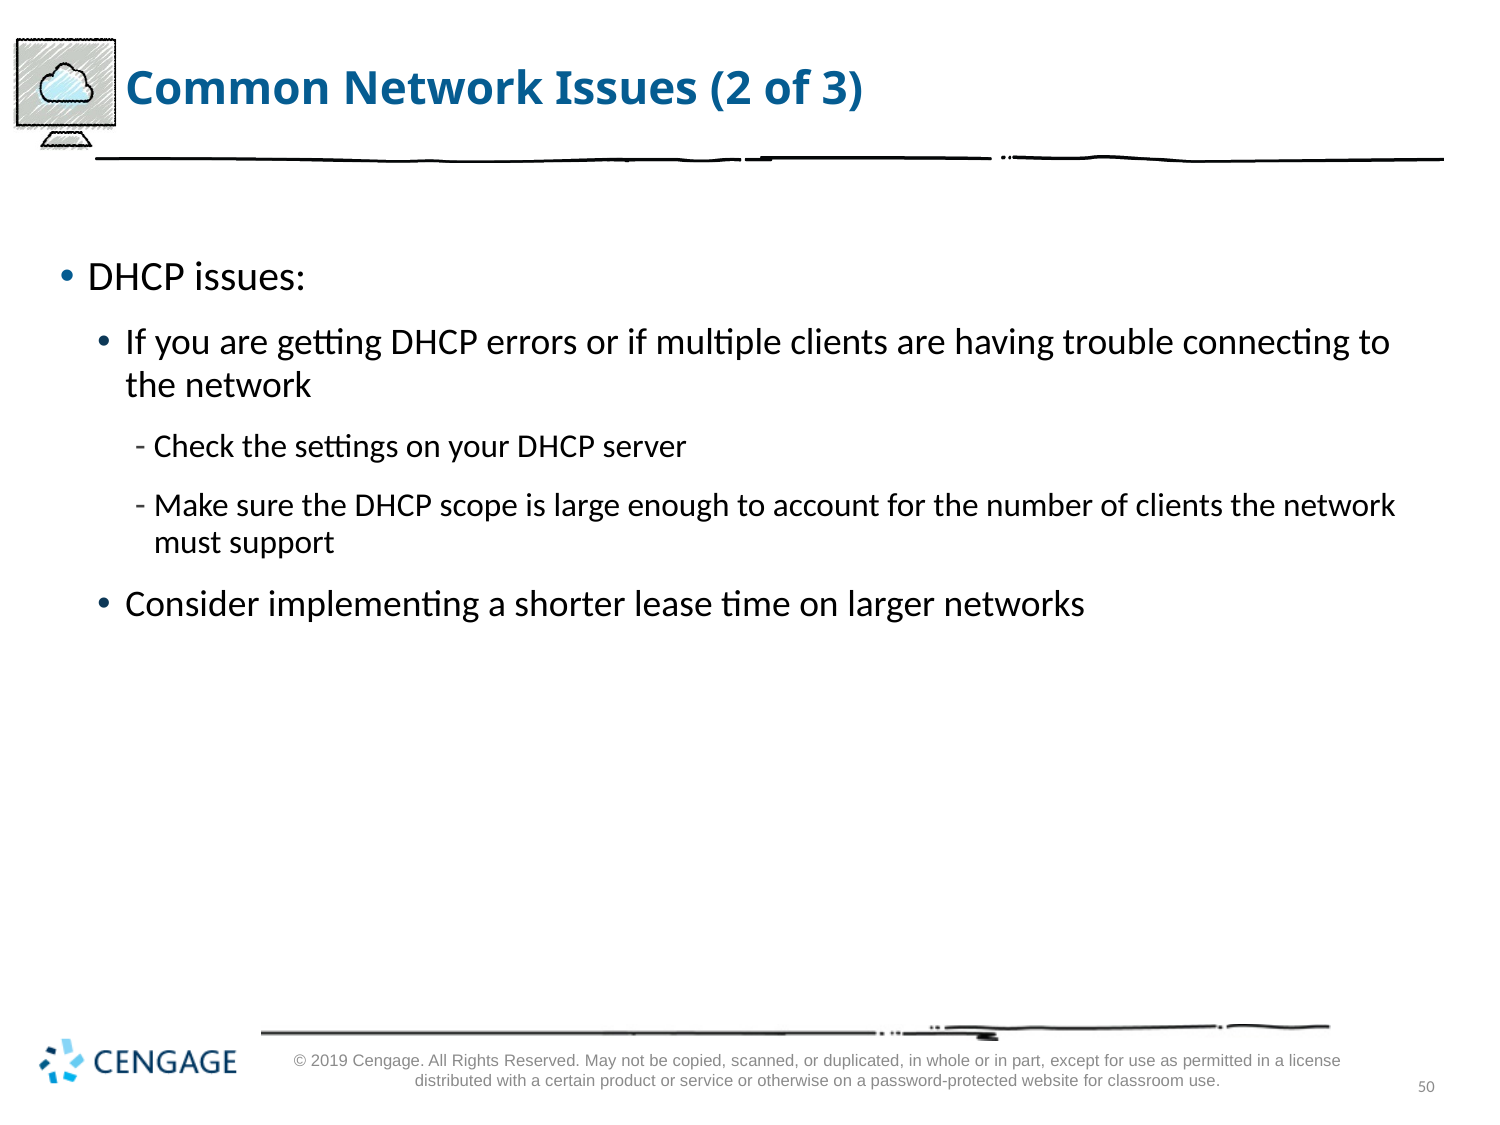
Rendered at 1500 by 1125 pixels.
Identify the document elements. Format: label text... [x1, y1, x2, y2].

picture [13, 36, 117, 151]
title Common Network Issues (2 of 3) [125, 66, 1442, 116]
list D H C P issues: If you are getting D H C P errors or if multiple clients are having trouble connecting to the network Check the settings on your D H C P server Make sure the D H C P scope is large enough to account for the number of clients the network must support Consider implementing a shorter lease time on larger networks [59, 252, 1441, 630]
picture [261, 1024, 1331, 1041]
picture [19, 1025, 249, 1096]
footer © 2019 Cengage. All Rights Reserved. May not be copied, scanned, or duplicated, in whole or in part, except for use as permitted in a license distributed with a certain product or service or otherwise on a password-protected website for classroom use. [262, 1050, 1375, 1091]
picture [95, 155, 1444, 163]
